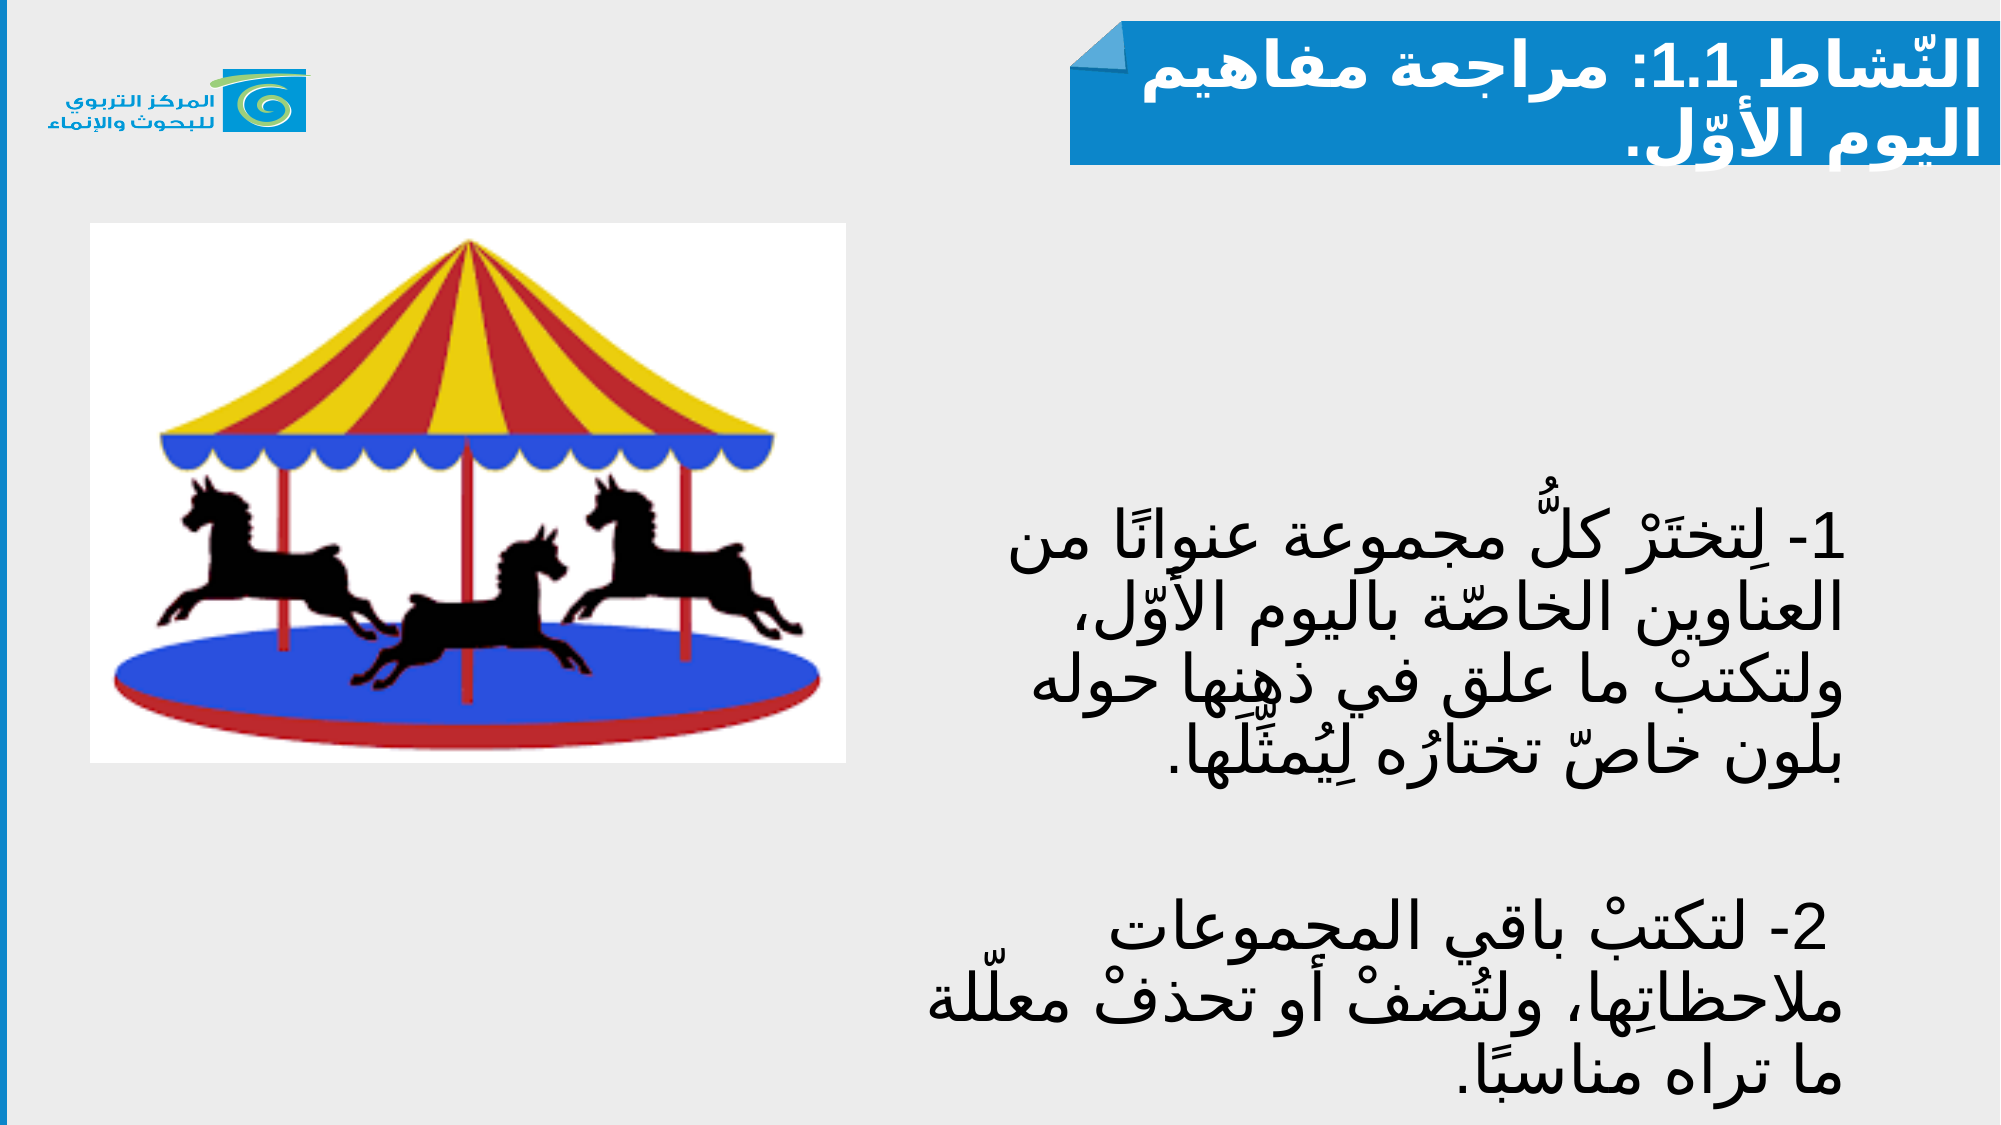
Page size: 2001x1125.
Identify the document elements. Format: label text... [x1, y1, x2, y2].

picture [1070, 21, 2001, 165]
picture [90, 223, 847, 764]
picture [0, 0, 7, 1125]
list 1- لِتختَرْ كلُّ مجموعة عنوانًا من العناوين الخاصّة باليوم الأوّل، ولتكتبْ ما علق في ذهنها حوله بلون خاصّ تختارُه لِيُمثِّلَها. 2- لتكتبْ باقي المجموعات ملاحظاتِها، ولتُضفْ أو تحذفْ معلّلة ما تراه مناسبًا. [908, 493, 1868, 1082]
title النّشاط 1.1: مراجعة مفاهيم اليوم الأوّل. [1111, 41, 2000, 161]
picture [48, 69, 311, 132]
picture [238, 84, 291, 126]
